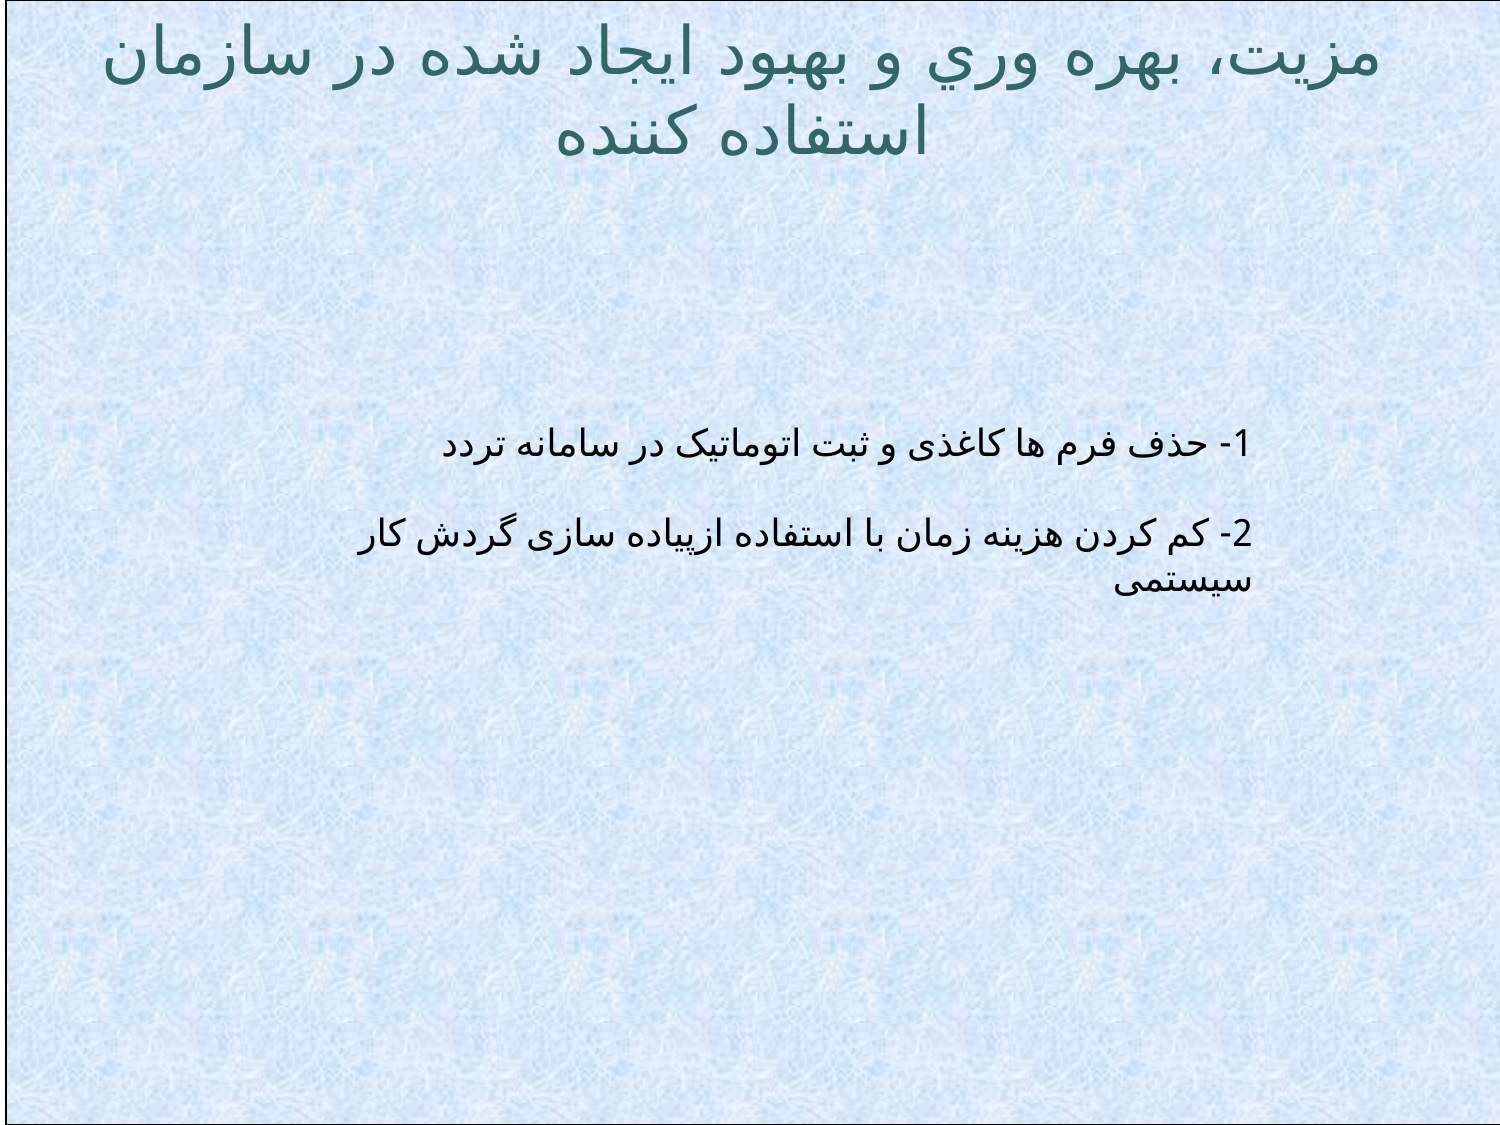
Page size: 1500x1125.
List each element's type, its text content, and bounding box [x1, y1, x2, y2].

text_box مزيت، بهره وري و بهبود ايجاد شده در سازمان استفاده كننده [68, 87, 1418, 175]
text_box [5, 0, 1500, 1125]
text_box 1- حذف فرم ها کاغذی و ثبت اتوماتیک در سامانه تردد 2- کم کردن هزینه زمان با استفاده ازپیاده سازی گردش کار سیستمی [283, 411, 1418, 606]
